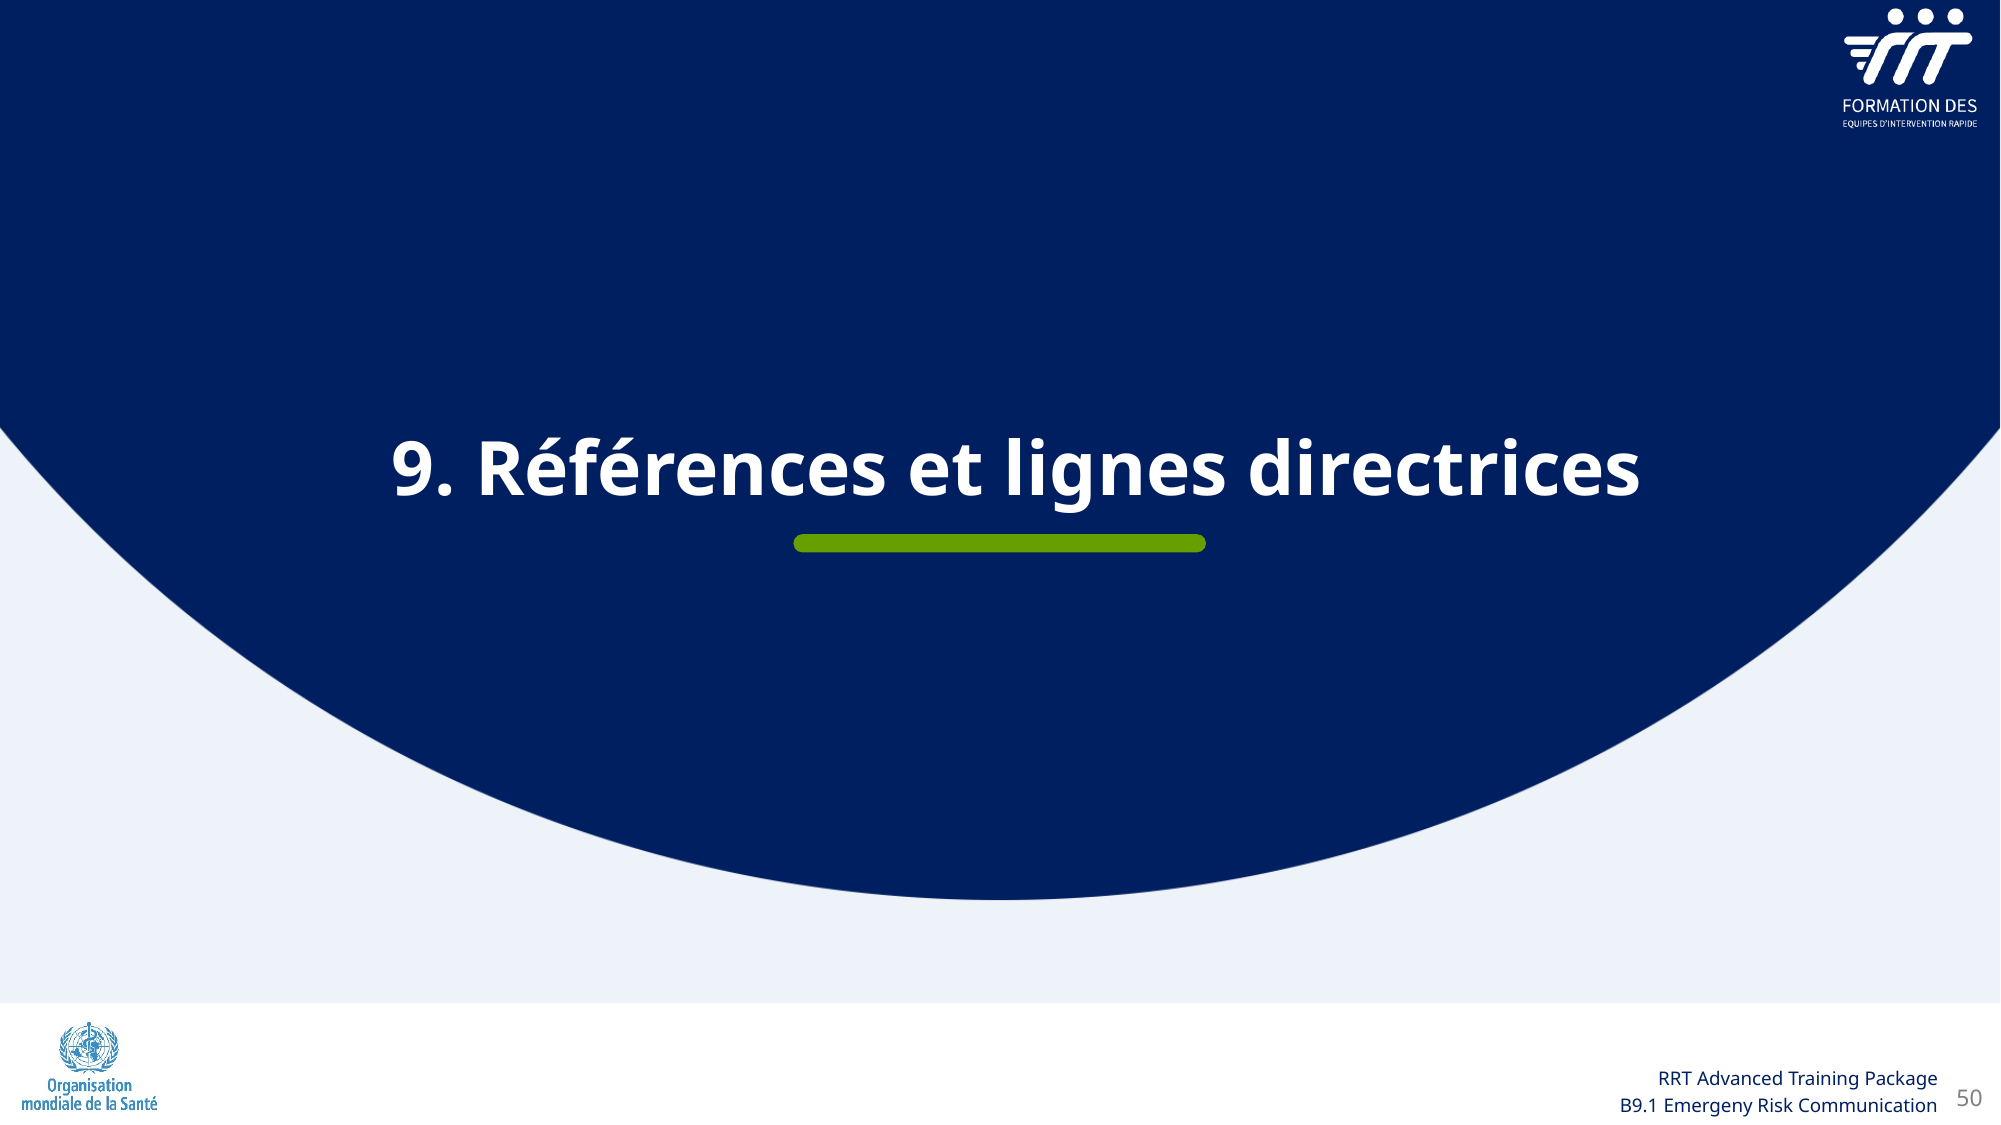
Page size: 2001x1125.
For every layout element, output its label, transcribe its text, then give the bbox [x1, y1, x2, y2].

text_box 9. Références et lignes directrices [96, 307, 1958, 615]
picture [0, 0, 2001, 1003]
picture [20, 1020, 158, 1111]
